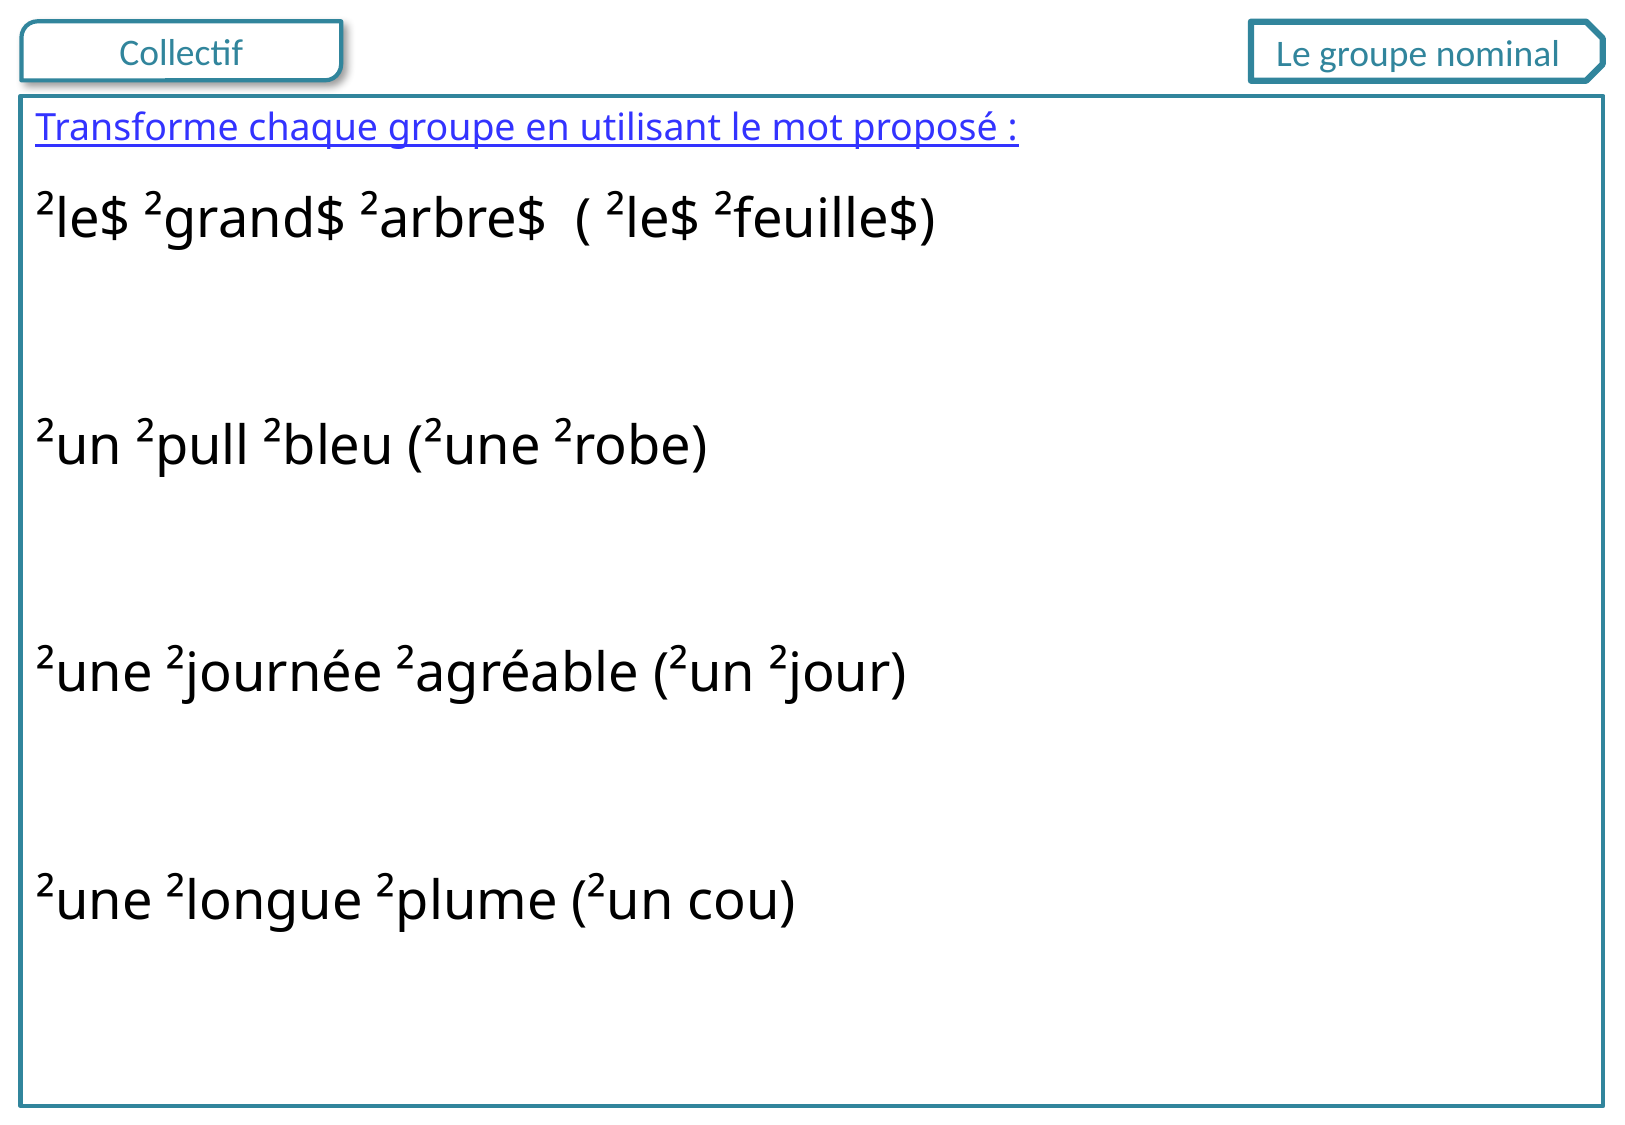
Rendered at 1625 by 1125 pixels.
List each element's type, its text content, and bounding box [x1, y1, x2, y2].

list Le groupe nominal [1251, 21, 1585, 81]
list Transforme chaque groupe en utilisant le mot proposé : [18, 94, 1605, 1108]
list ²le$ ²grand$ ²arbre$ ( ²le$ ²feuille$) ²un ²pull ²bleu (²une ²robe) ²une ²journée ²agréable (²un ²jour) ²une ²longue ²plume (²un cou) [21, 143, 1604, 1106]
